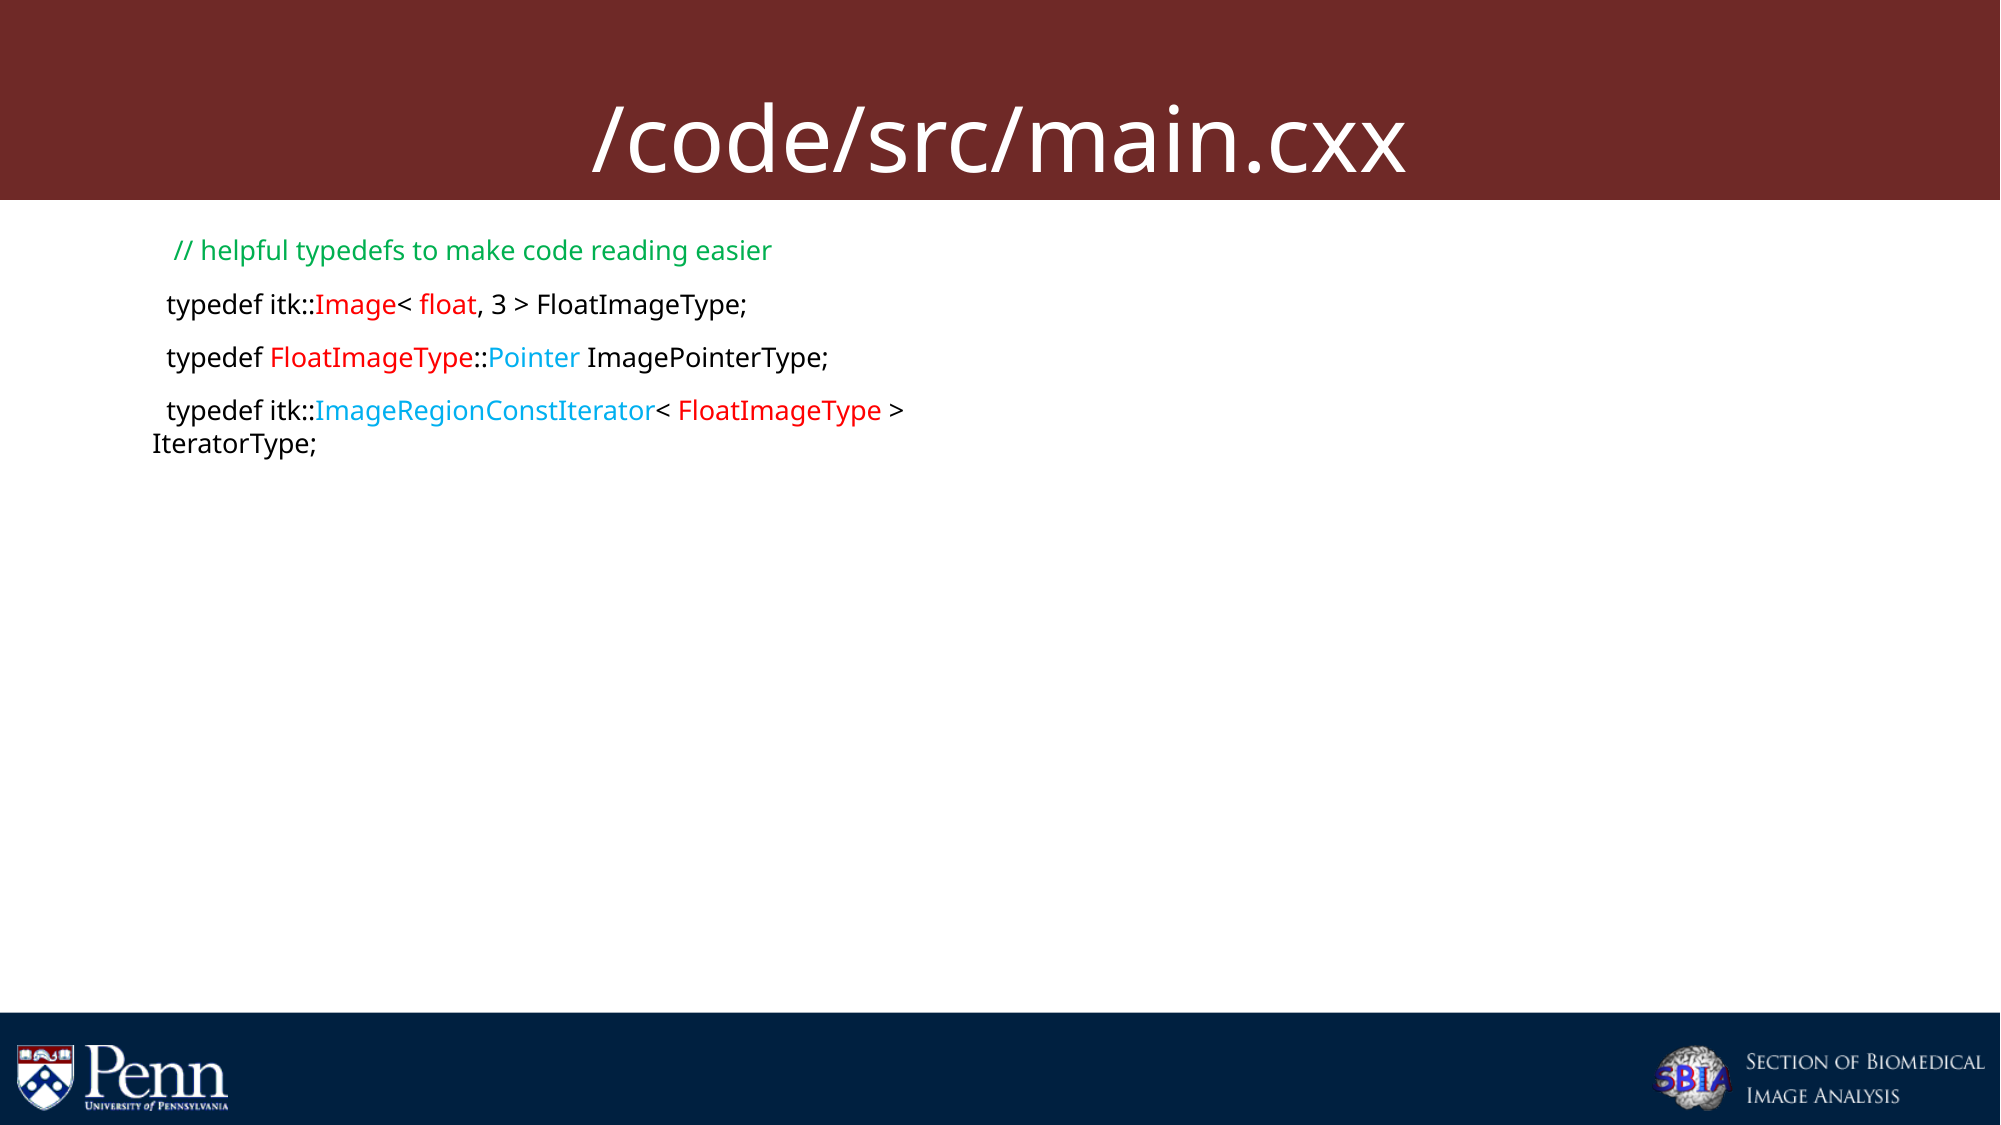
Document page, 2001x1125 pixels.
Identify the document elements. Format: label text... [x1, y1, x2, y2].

picture [17, 1045, 228, 1111]
picture [1652, 1044, 1985, 1112]
list // helpful typedefs to make code reading easier typedef itk::Image< float, 3 > FloatImageType; typedef FloatImageType::Pointer ImagePointerType; typedef itk::ImageRegionConstIterator< FloatImageType > IteratorType; [137, 226, 985, 987]
title /code/src/main.cxx [137, 0, 1863, 200]
